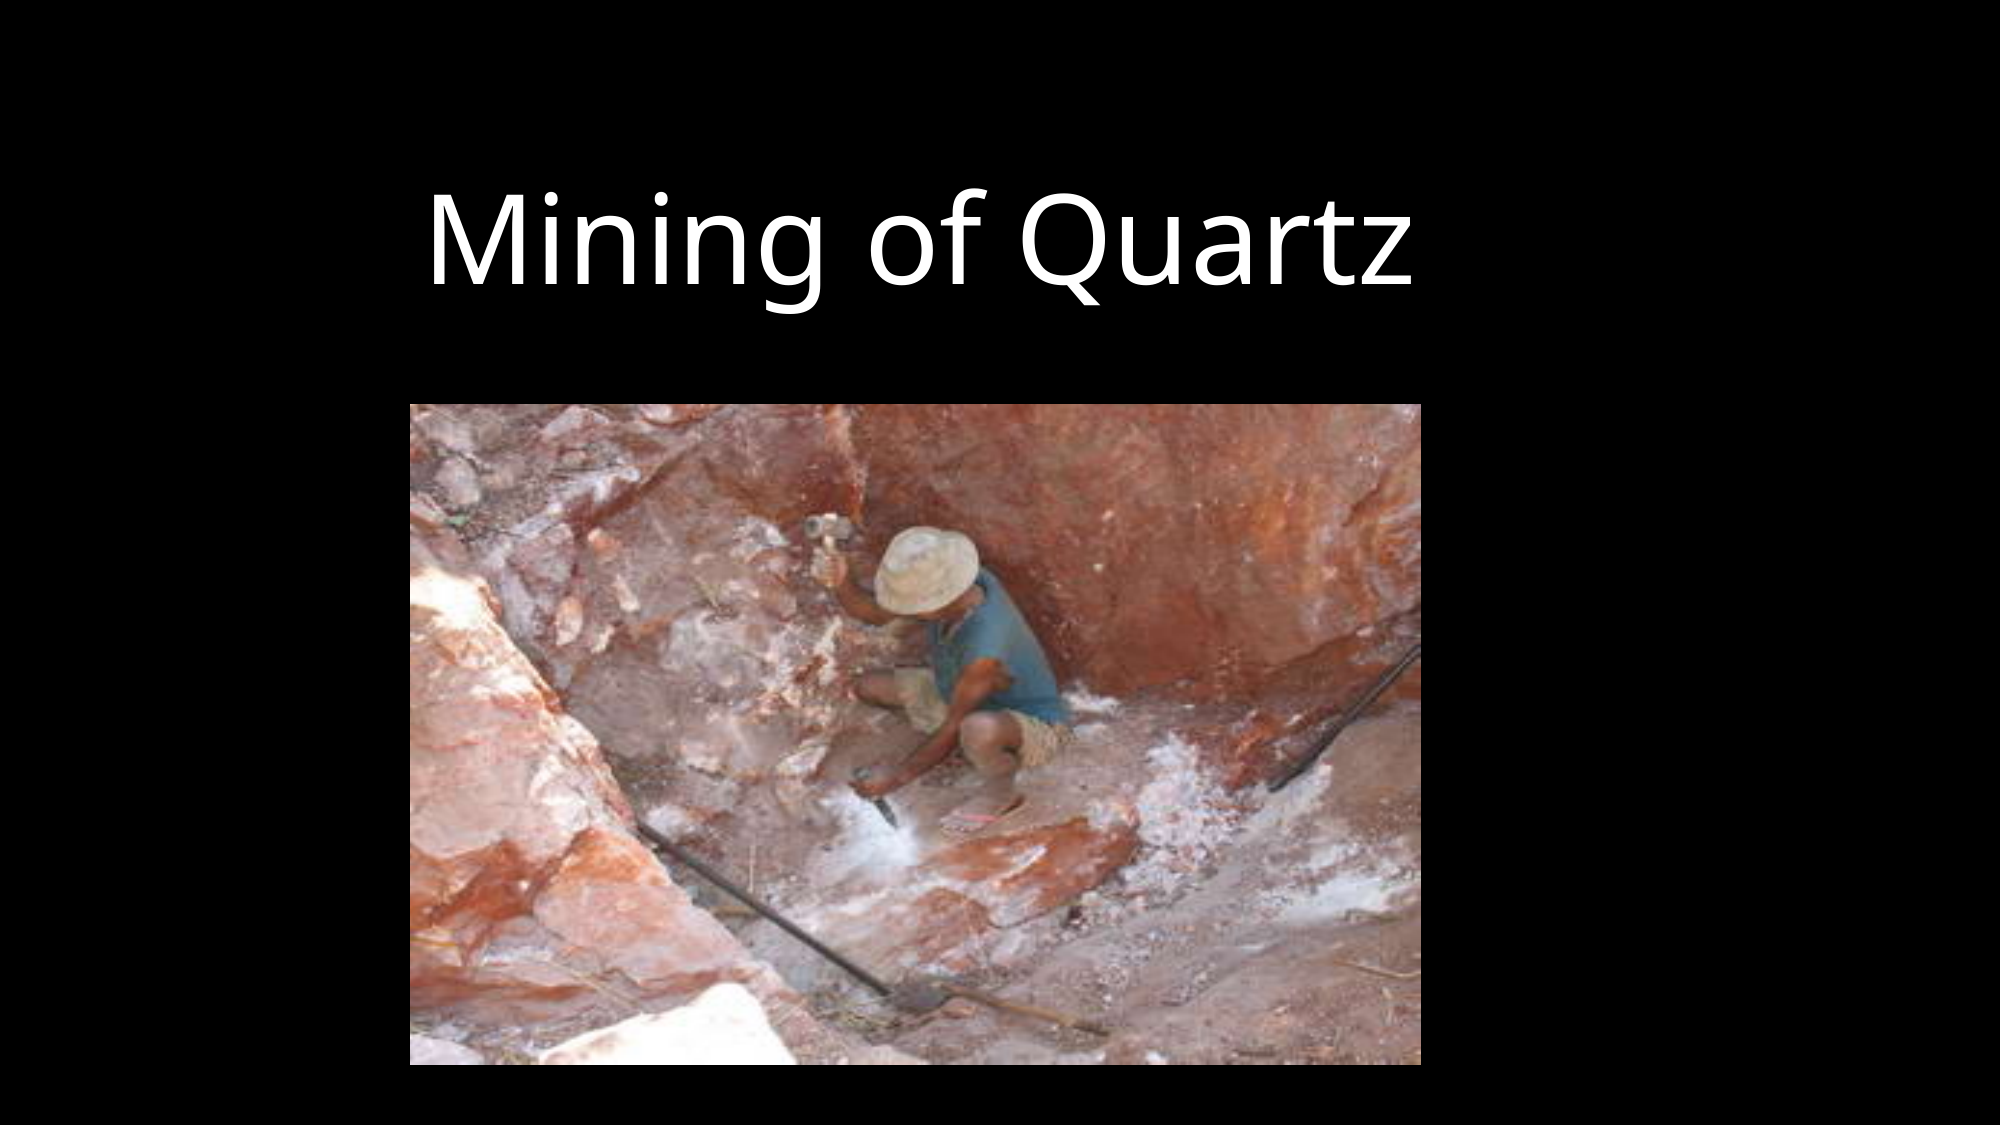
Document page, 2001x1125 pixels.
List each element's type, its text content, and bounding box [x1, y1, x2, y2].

title Mining of Quartz [210, 0, 1629, 470]
picture [410, 404, 1422, 1065]
